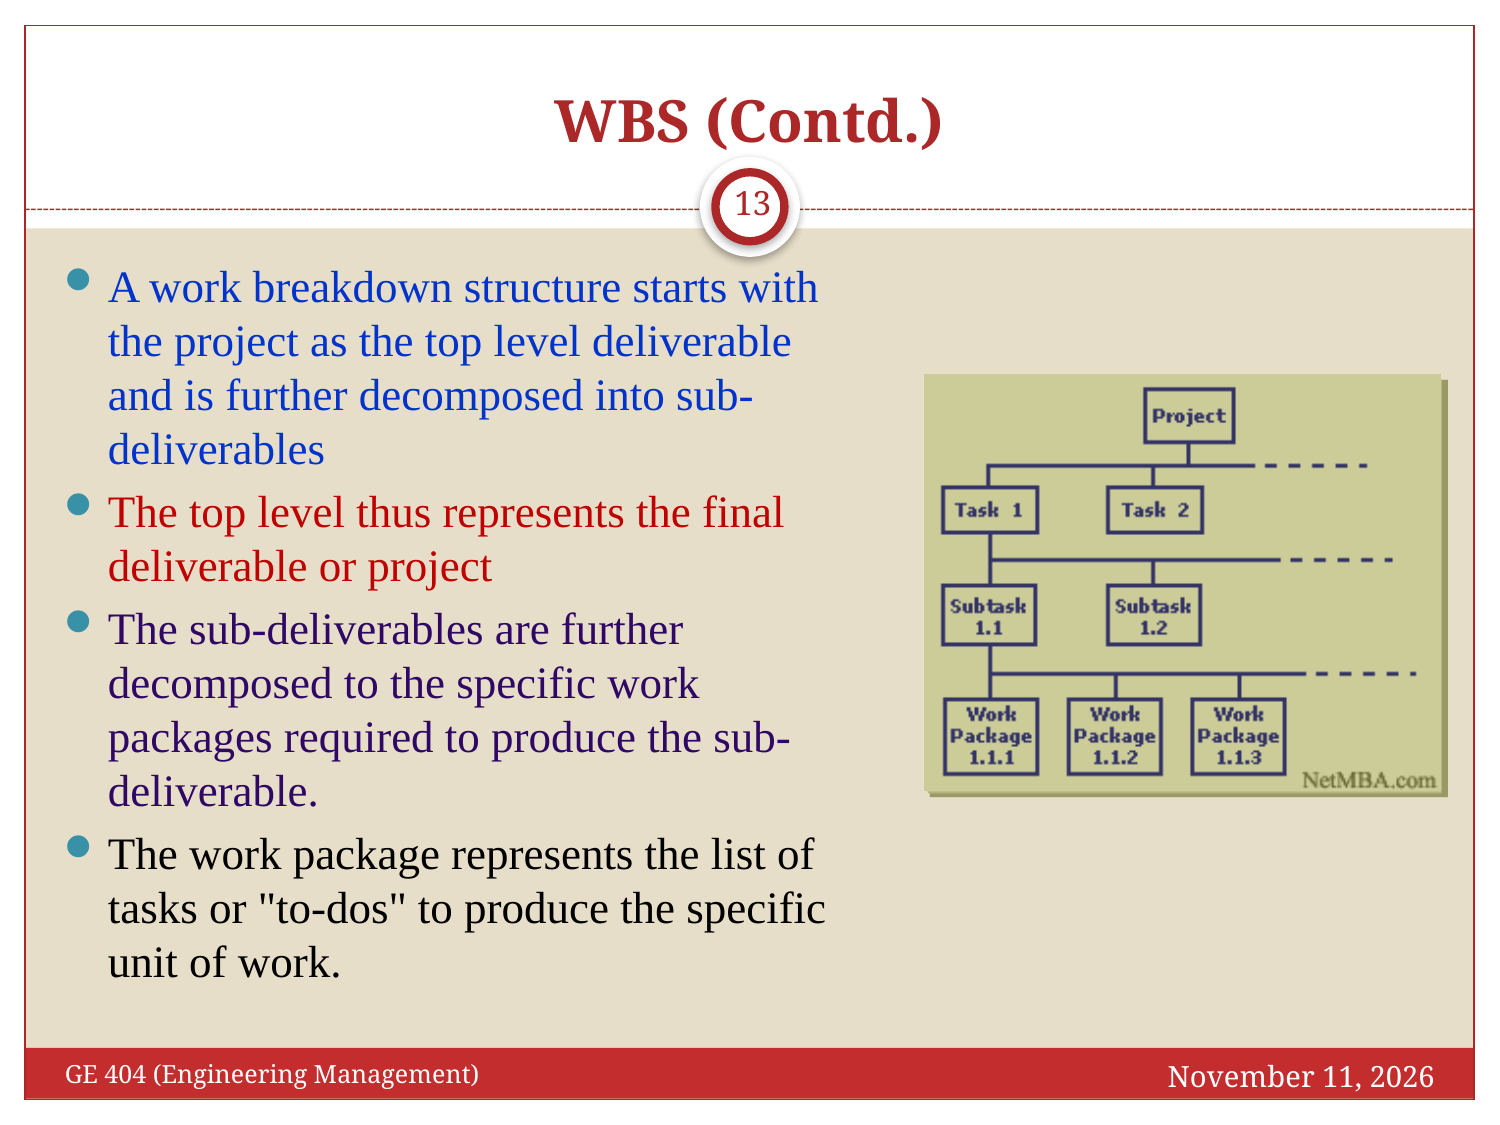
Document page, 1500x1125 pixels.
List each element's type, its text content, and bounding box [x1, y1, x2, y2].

title WBS (Contd.) [49, 37, 1450, 162]
picture [922, 374, 1448, 801]
footer GE 404 (Engineering Management) [50, 1051, 638, 1112]
slide_number 13 [715, 168, 791, 241]
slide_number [950, 1050, 1450, 1111]
list A work breakdown structure starts with the project as the top level deliverable and is further decomposed into sub-deliverables The top level thus represents the final deliverable or project The sub-deliverables are further decomposed to the specific work packages required to produce the sub- deliverable. The work package represents the list of tasks or "to-dos" to produce the specific unit of work. [49, 250, 863, 1001]
